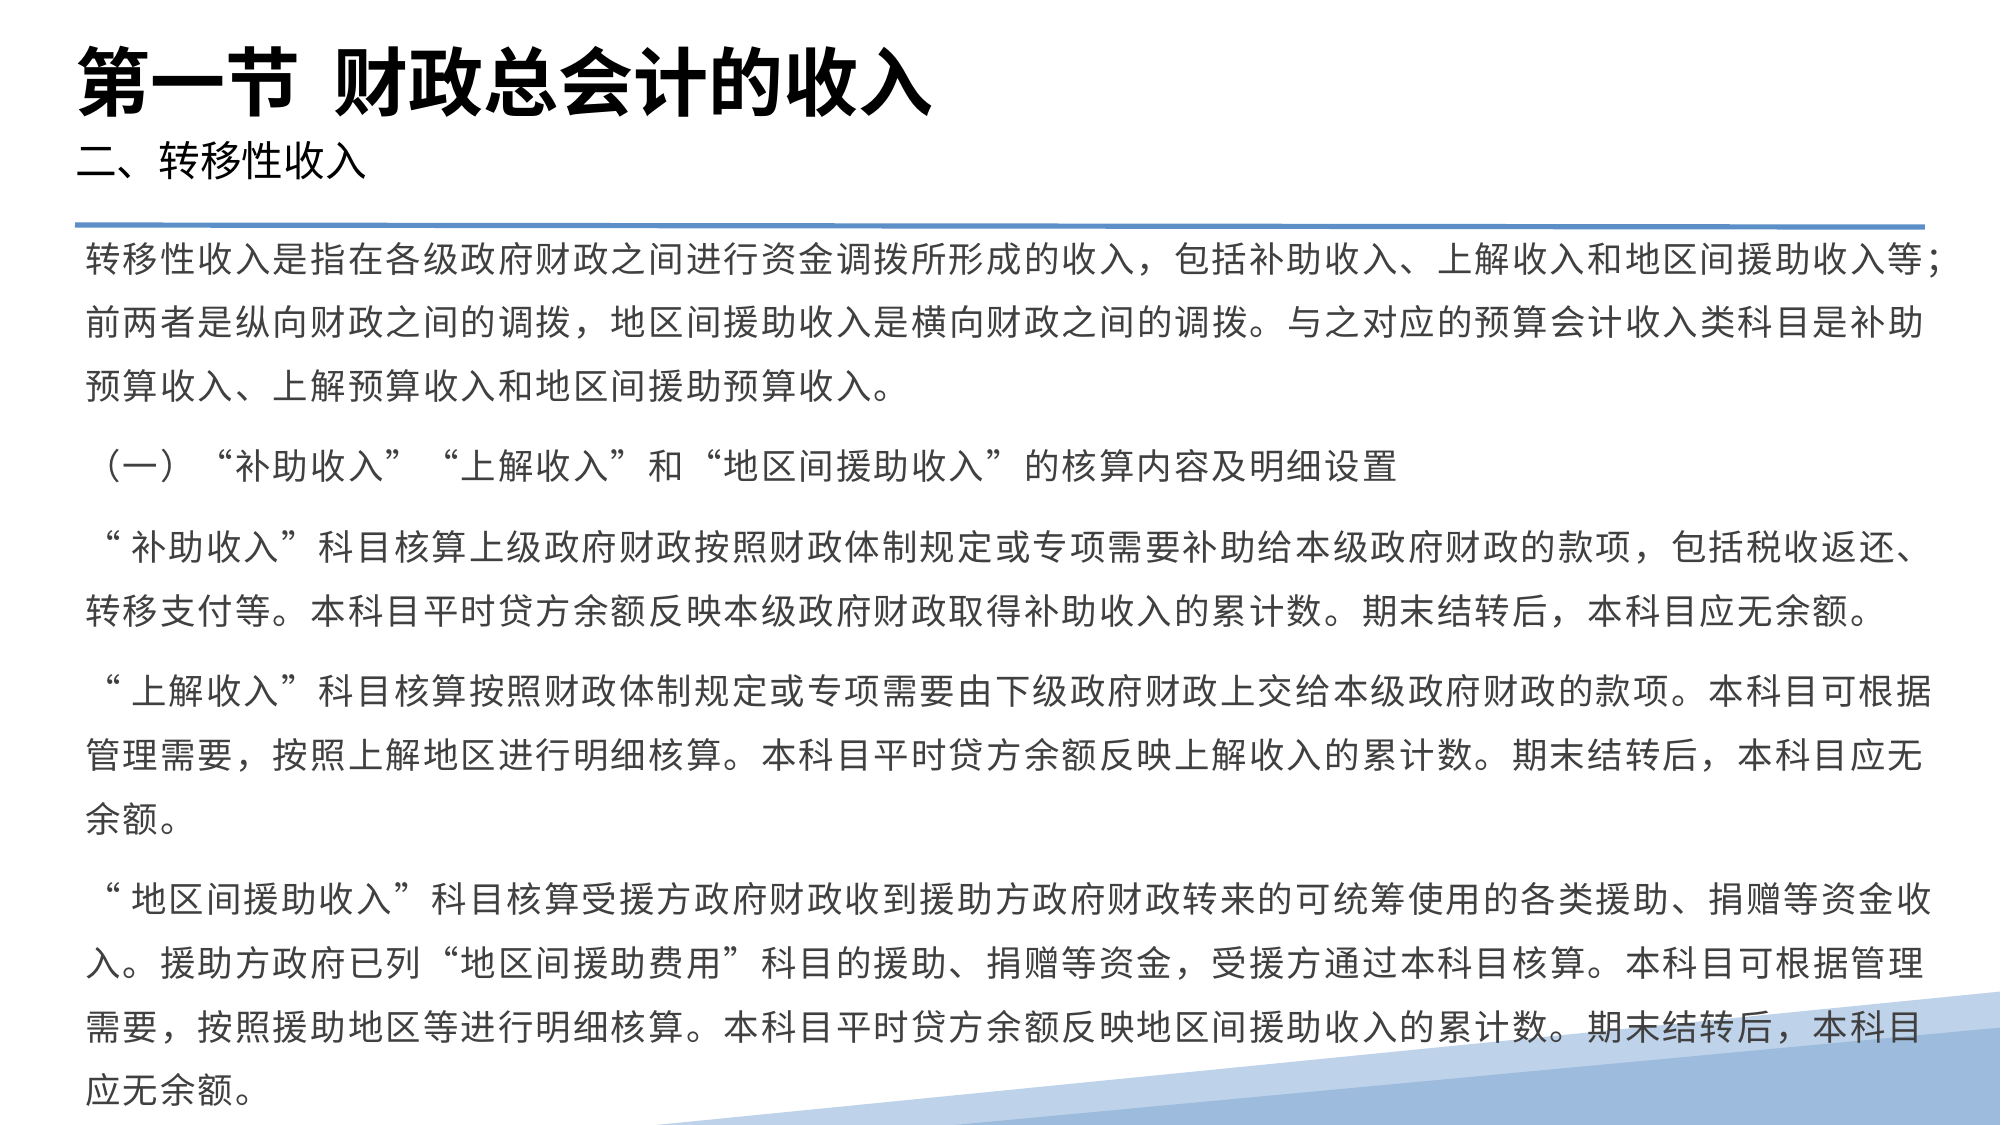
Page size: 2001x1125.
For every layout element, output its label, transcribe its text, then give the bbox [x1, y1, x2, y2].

text_box 第一节 财政总会计的收入 [75, 24, 1925, 124]
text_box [74, 224, 1925, 228]
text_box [656, 991, 2000, 1125]
text_box 二、转移性收入 [75, 124, 1925, 200]
text_box 转移性收入是指在各级政府财政之间进行资金调拨所形成的收入，包括补助收入、上解收入和地区间援助收入等；前两者是纵向财政之间的调拨，地区间援助收入是横向财政之间的调拨。与之对应的预算会计收入类科目是补助预算收入、上解预算收入和地区间援助预算收入。 （一）“补助收入”“上解收入”和“地区间援助收入”的核算内容及明细设置 “补助收入”科目核算上级政府财政按照财政体制规定或专项需要补助给本级政府财政的款项，包括税收返还、转移支付等。本科目平时贷方余额反映本级政府财政取得补助收入的累计数。期末结转后，本科目应无余额。 “上解收入”科目核算按照财政体制规定或专项需要由下级政府财政上交给本级政府财政的款项。本科目可根据管理需要，按照上解地区进行明细核算。本科目平时贷方余额反映上解收入的累计数。期末结转后，本科目应无余额。 “地区间援助收入”科目核算受援方政府财政收到援助方政府财政转来的可统筹使用的各类援助、捐赠等资金收入。援助方政府已列“地区间援助费用”科目的援助、捐赠等资金，受援方通过本科目核算。本科目可根据管理需要，按照援助地区等进行明细核算。本科目平时贷方余额反映地区间援助收入的累计数。期末结转后，本科目应无余额。 [74, 227, 1967, 1100]
